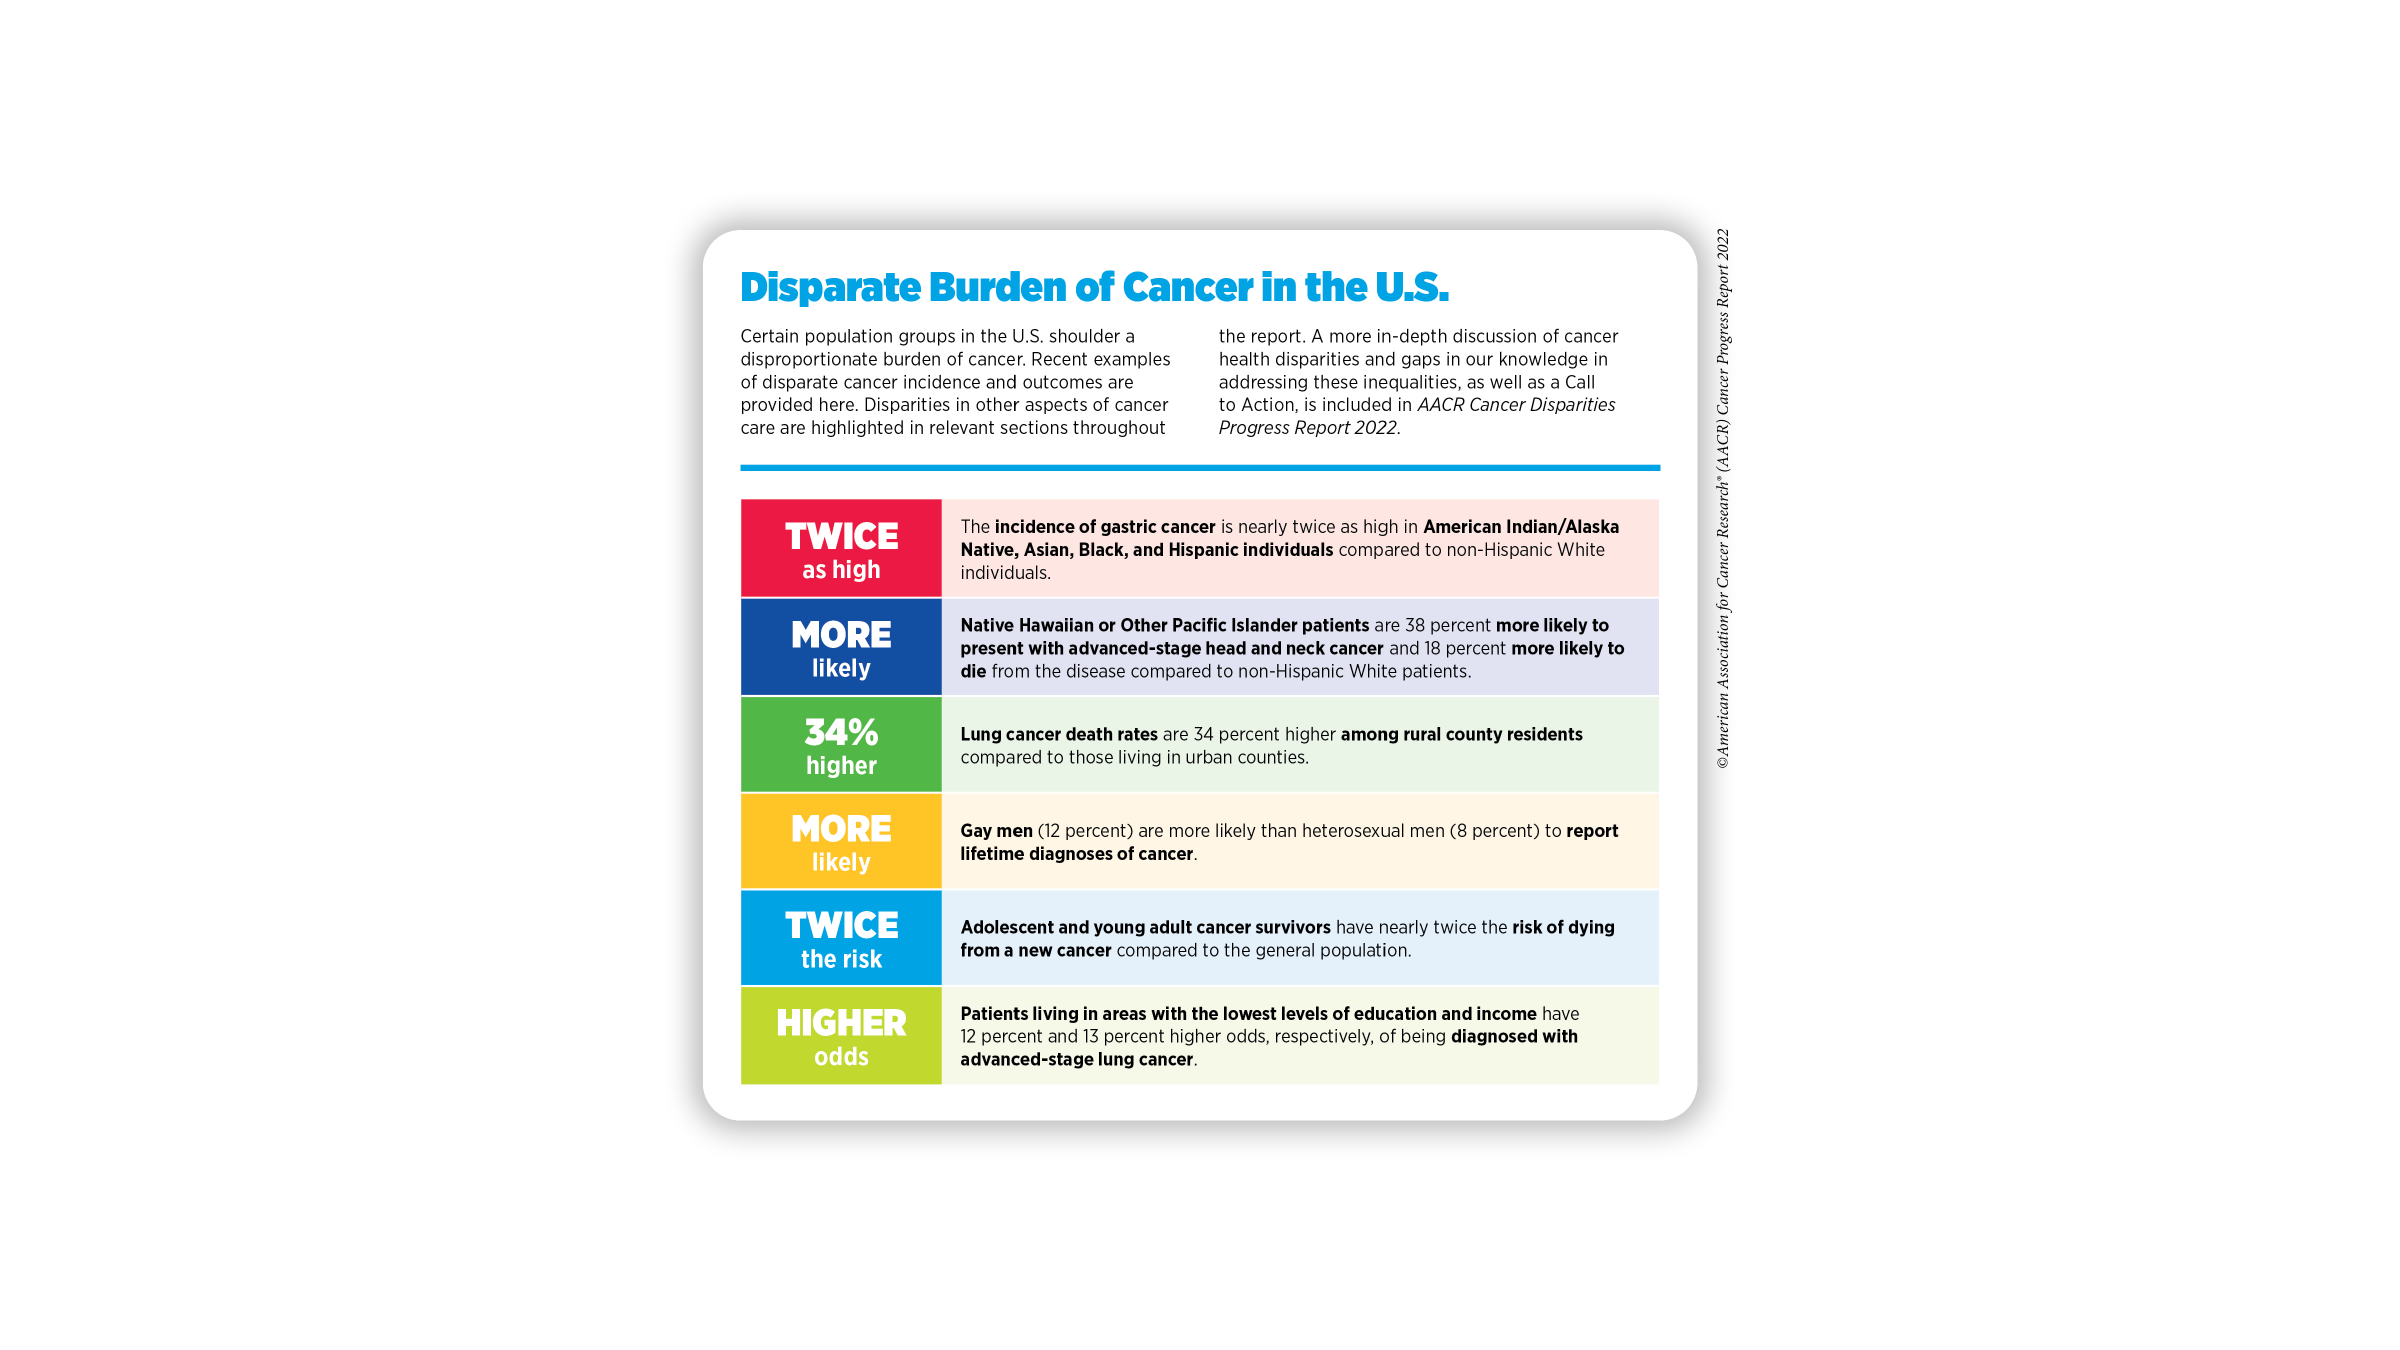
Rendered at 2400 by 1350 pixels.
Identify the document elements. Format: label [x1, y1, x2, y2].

picture [646, 173, 1754, 1177]
